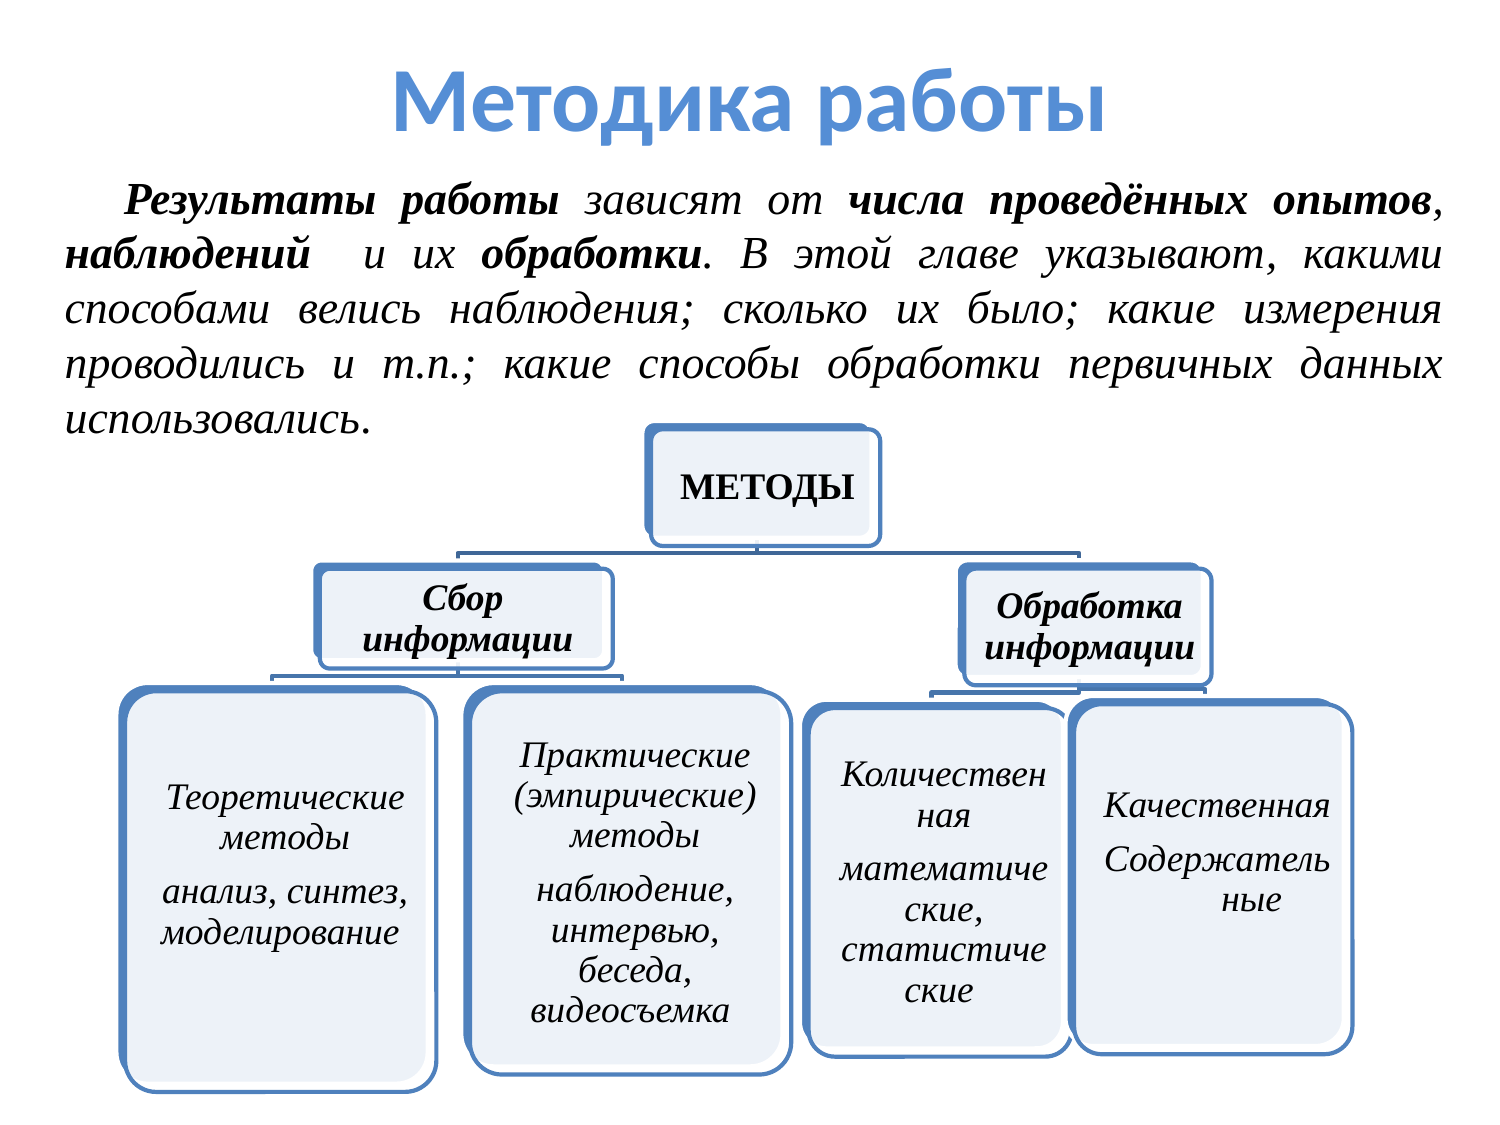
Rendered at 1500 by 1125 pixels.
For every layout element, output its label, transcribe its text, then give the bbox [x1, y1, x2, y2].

list Результаты работы зависят от числа проведённых опытов, наблюдений и их обработки. В этой главе указывают, какими способами велись наблюдения; сколько их было; какие измерения проводились и т.п.; какие способы обработки первичных данных использовались. [49, 160, 1459, 1084]
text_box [76, 420, 1424, 1093]
title Методика работы [75, 30, 1425, 160]
